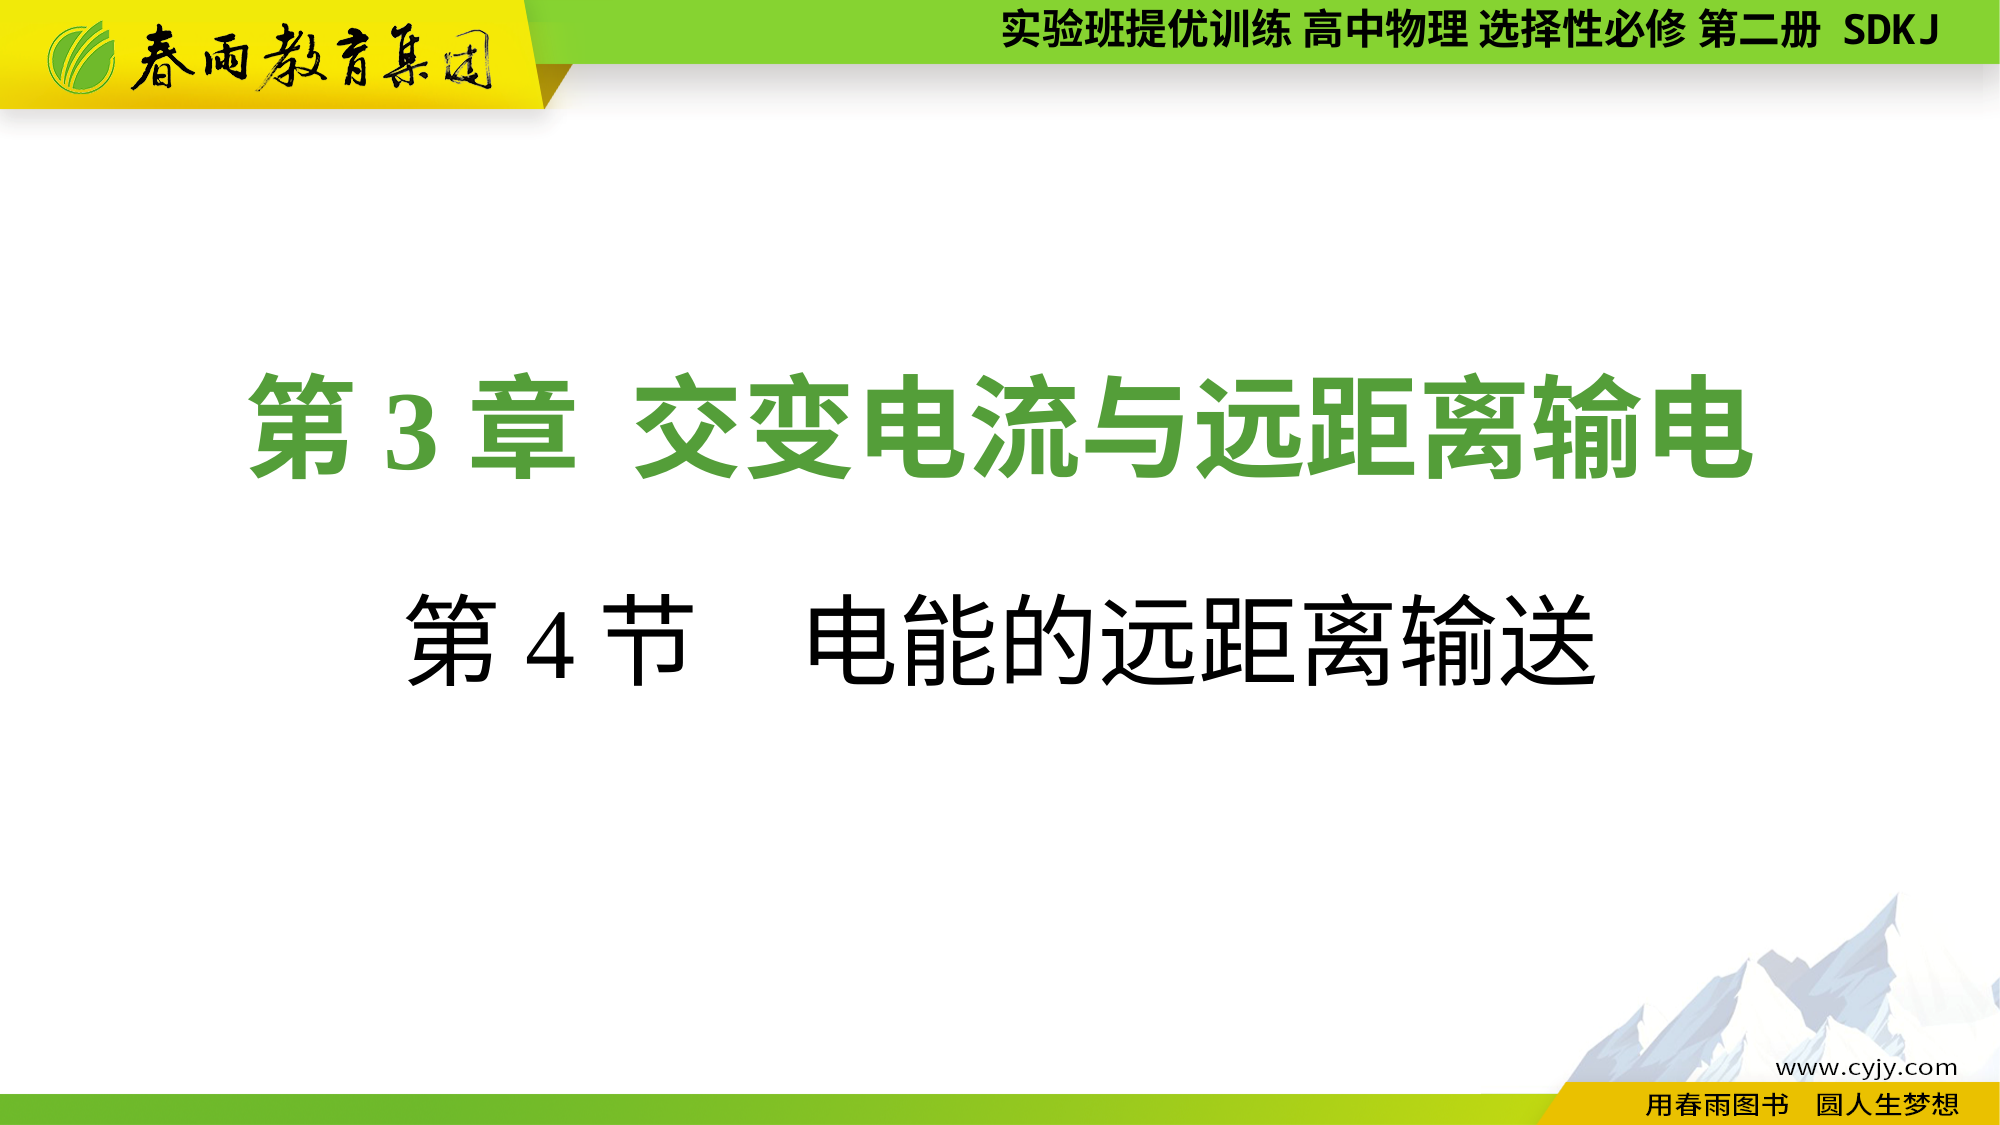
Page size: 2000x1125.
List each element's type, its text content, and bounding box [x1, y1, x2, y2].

text_box 第3章 交变电流与远距离输电 [54, 282, 1946, 500]
picture [0, 0, 2000, 1125]
text_box 第4节 电能的远距离输送 [54, 511, 1946, 706]
